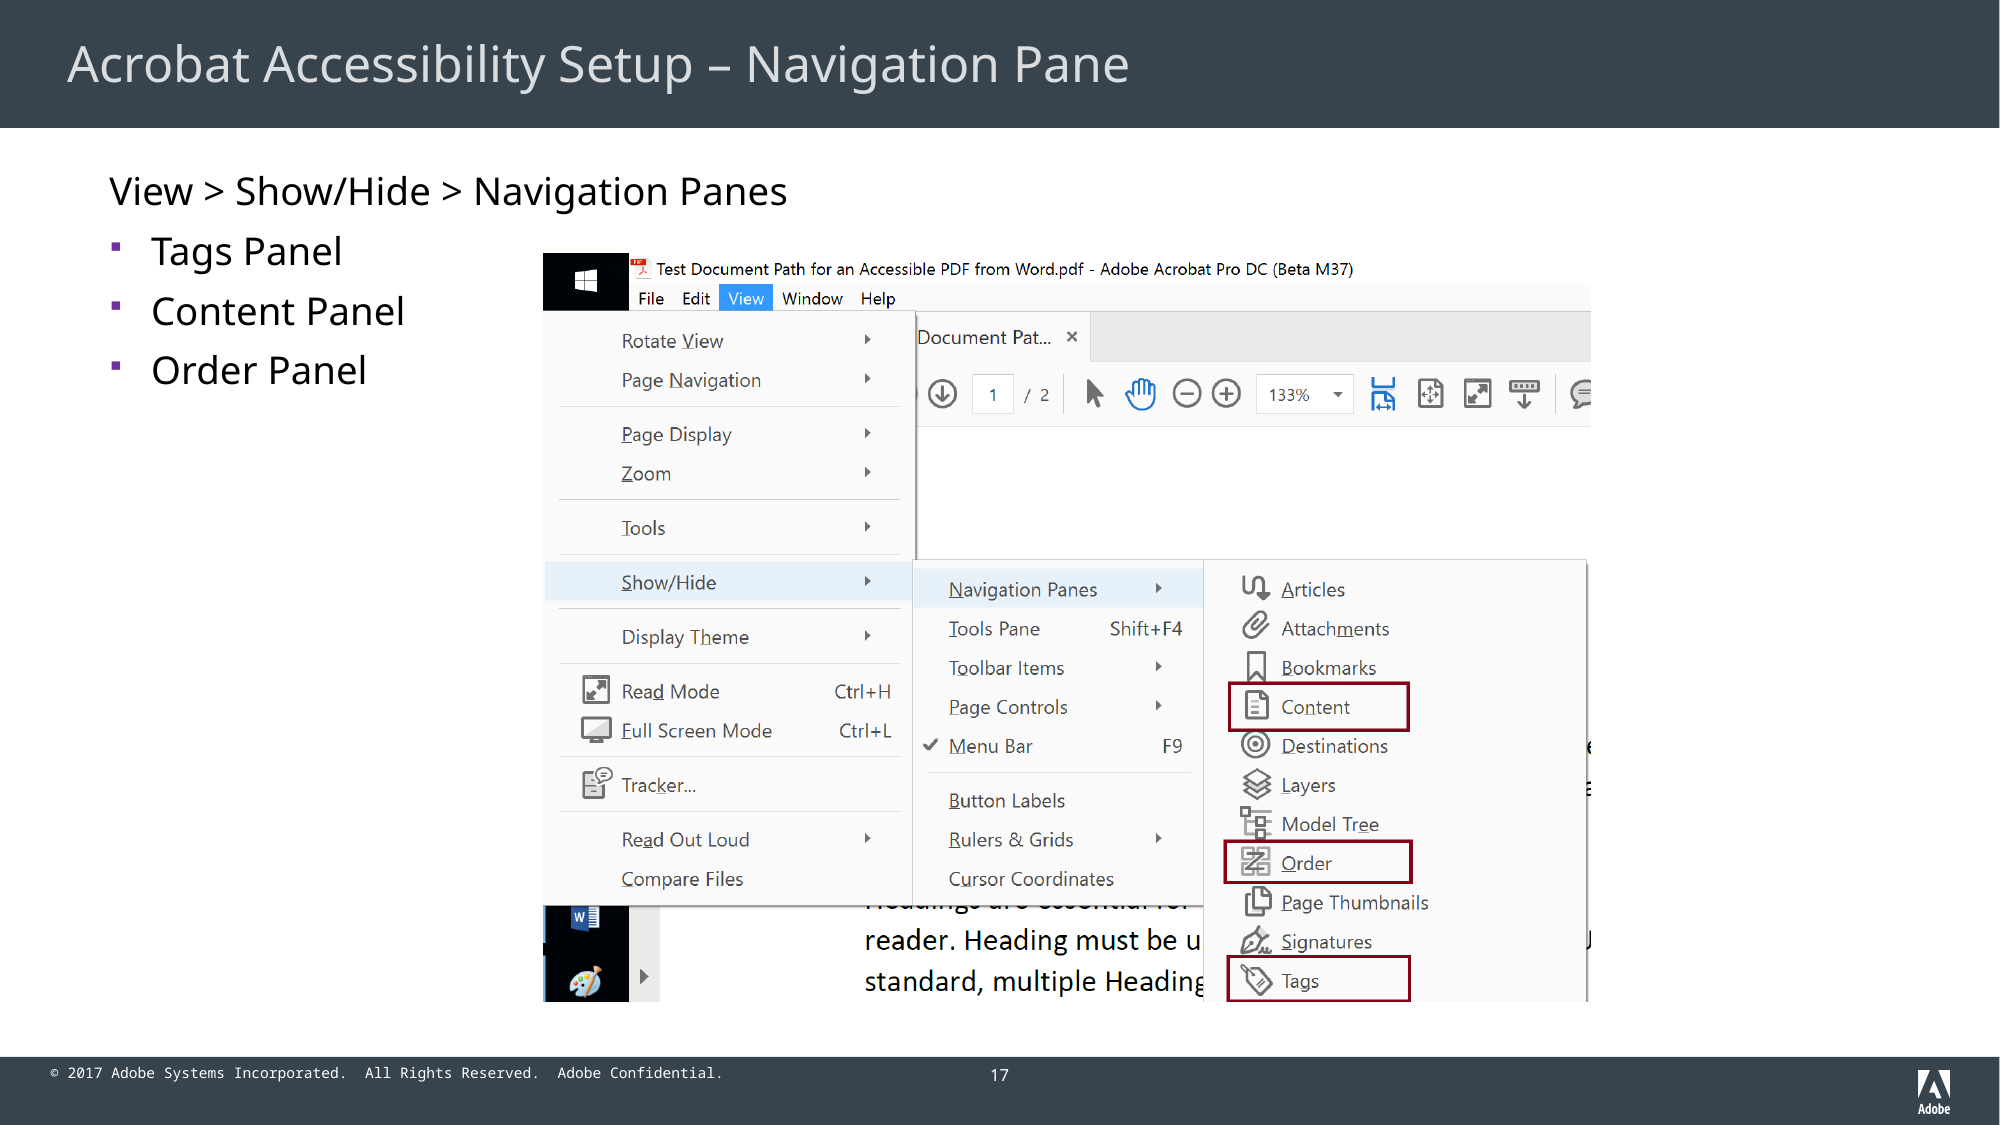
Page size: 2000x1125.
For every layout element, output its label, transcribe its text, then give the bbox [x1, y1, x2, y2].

title Acrobat Accessibility Setup – Navigation Pane [49, 28, 1950, 97]
slide_number 17 [916, 1062, 1083, 1091]
picture [542, 253, 1591, 1002]
picture [1918, 1070, 1950, 1114]
text_box View > Show/Hide > Navigation Panes Tags Panel Content Panel Order Panel [49, 158, 808, 427]
